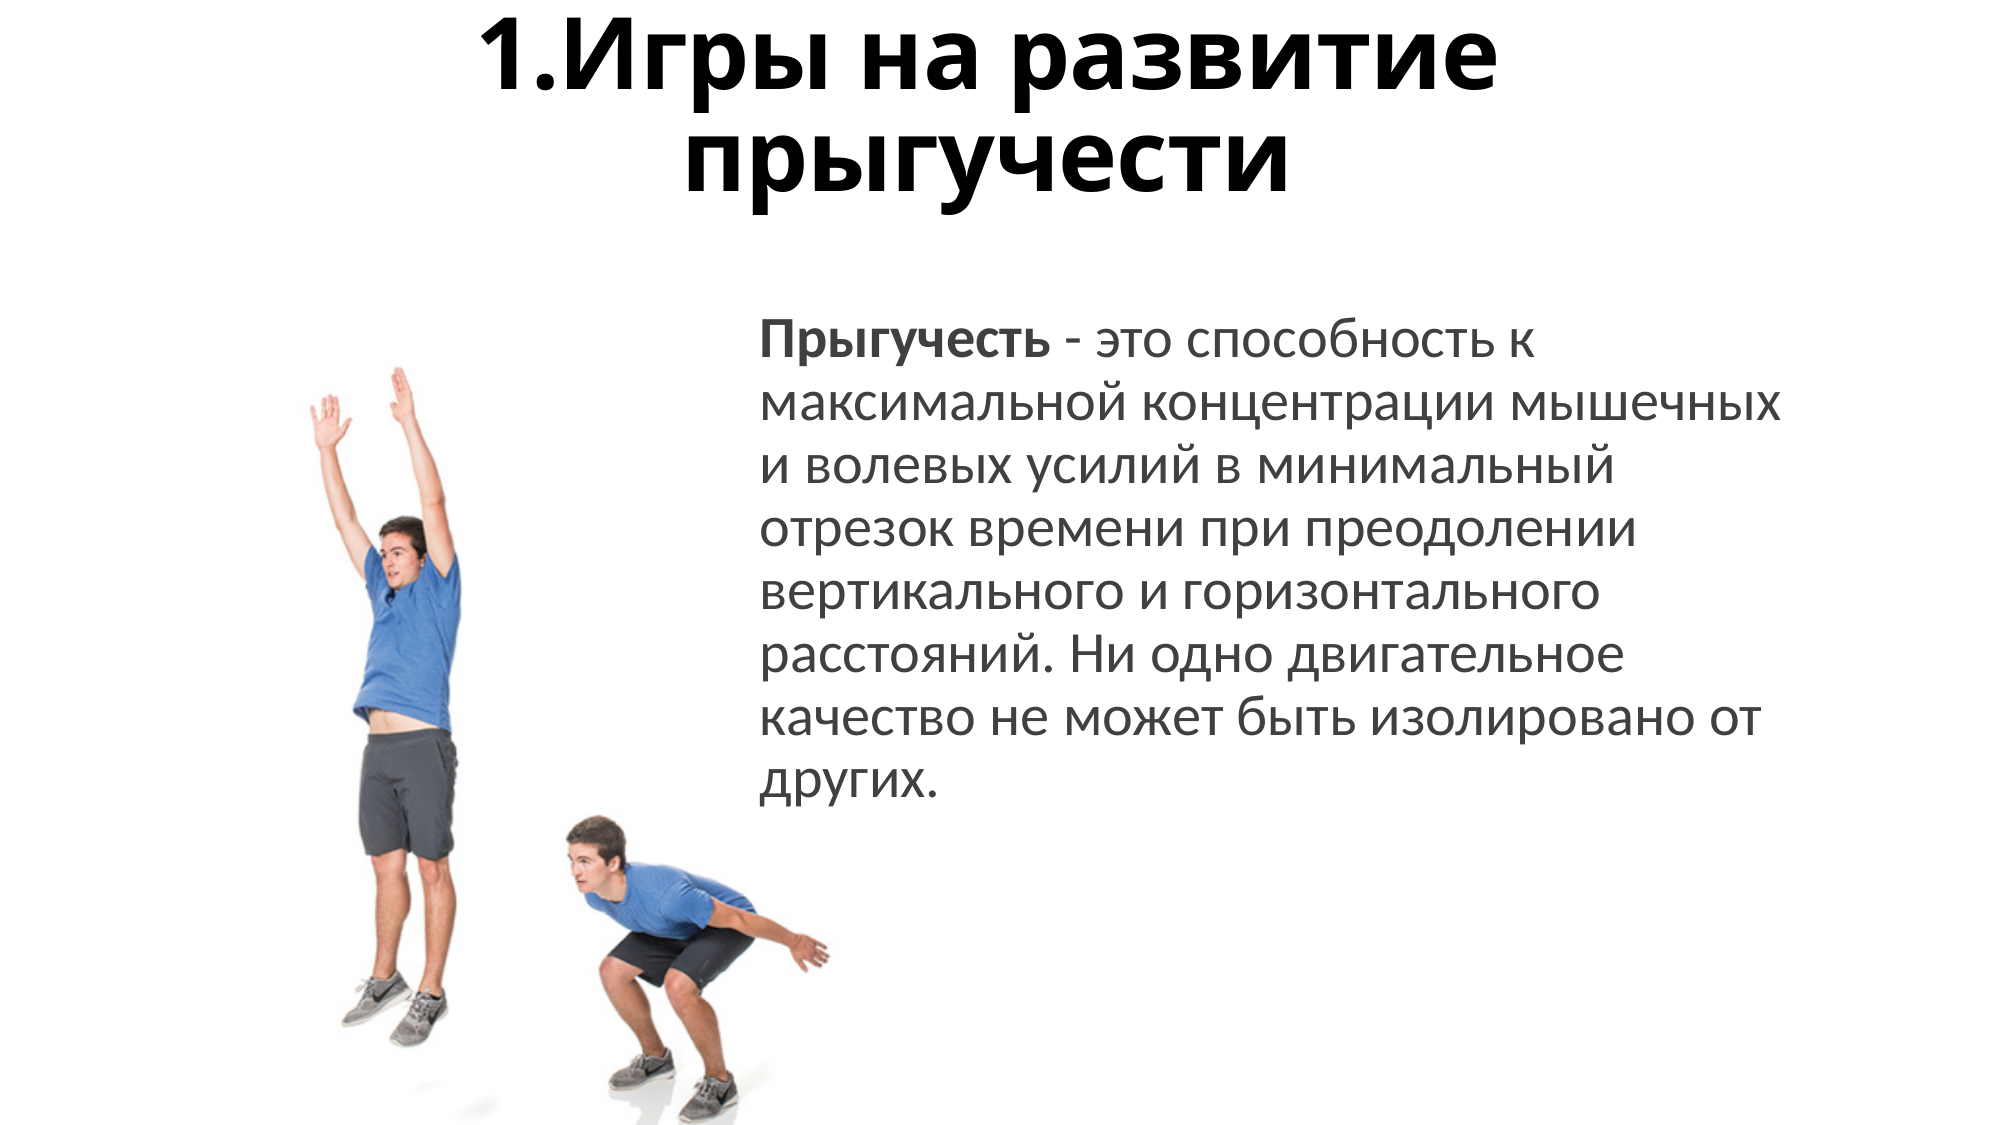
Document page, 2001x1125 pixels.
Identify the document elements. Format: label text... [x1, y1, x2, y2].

title 1.Игры на развитие прыгучести [162, 51, 1813, 220]
picture [0, 363, 1204, 1125]
text_box Прыгучесть - это способность к максимальной концентрации мышечных и волевых усилий в минимальный отрезок времени при преодолении вертикального и горизонтального расстояний. Ни одно двигательное качество не может быть изолировано от других. [744, 300, 1813, 961]
